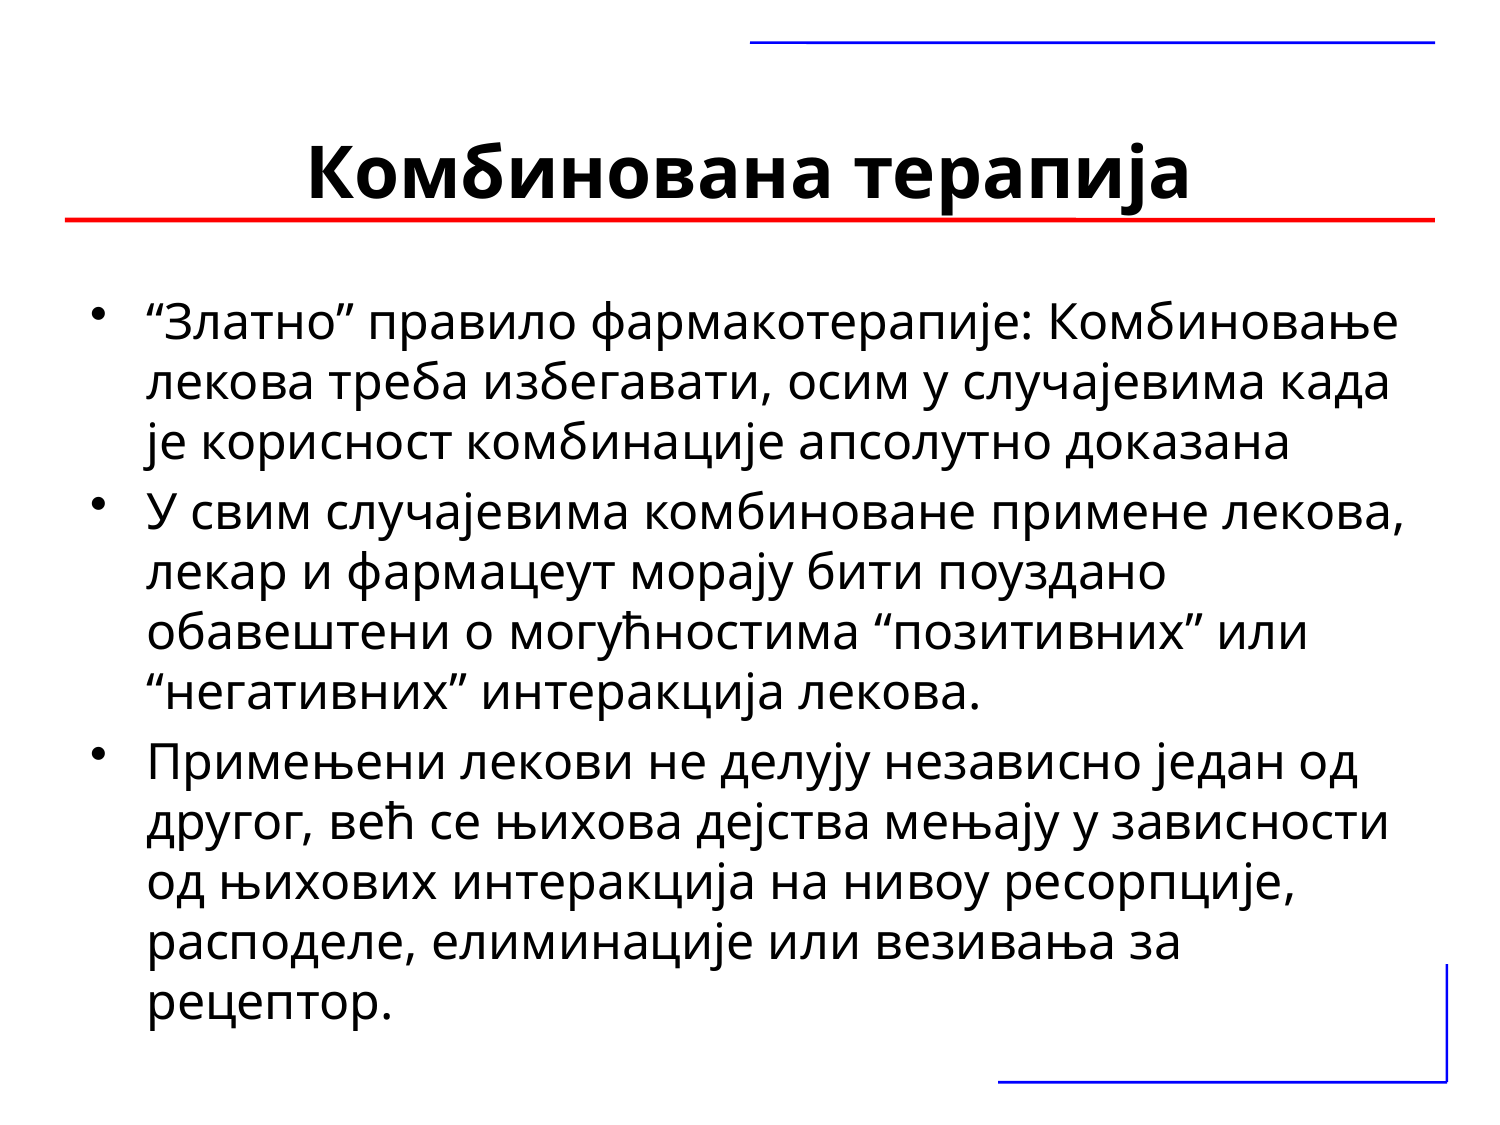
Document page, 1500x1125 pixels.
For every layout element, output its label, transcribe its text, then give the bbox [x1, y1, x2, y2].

list “Златно” правило фармакотерапије: Комбиновање лекова треба избегавати, осим у случајевима када је корисност комбинације апсолутно доказана У свим случајевима комбиноване примене лекова, лекар и фармацеут морају бити поуздано обавештени о могућностима “позитивних” или “негативних” интеракција лекова. Примењени лекови не делују независно један од другог, већ се њихова дејства мењају у зависности од њихових интеракција на нивоу ресорпције, расподеле, елиминације или везивања за рецептор. [75, 282, 1425, 1006]
title Комбинована терапија [75, 125, 1424, 221]
